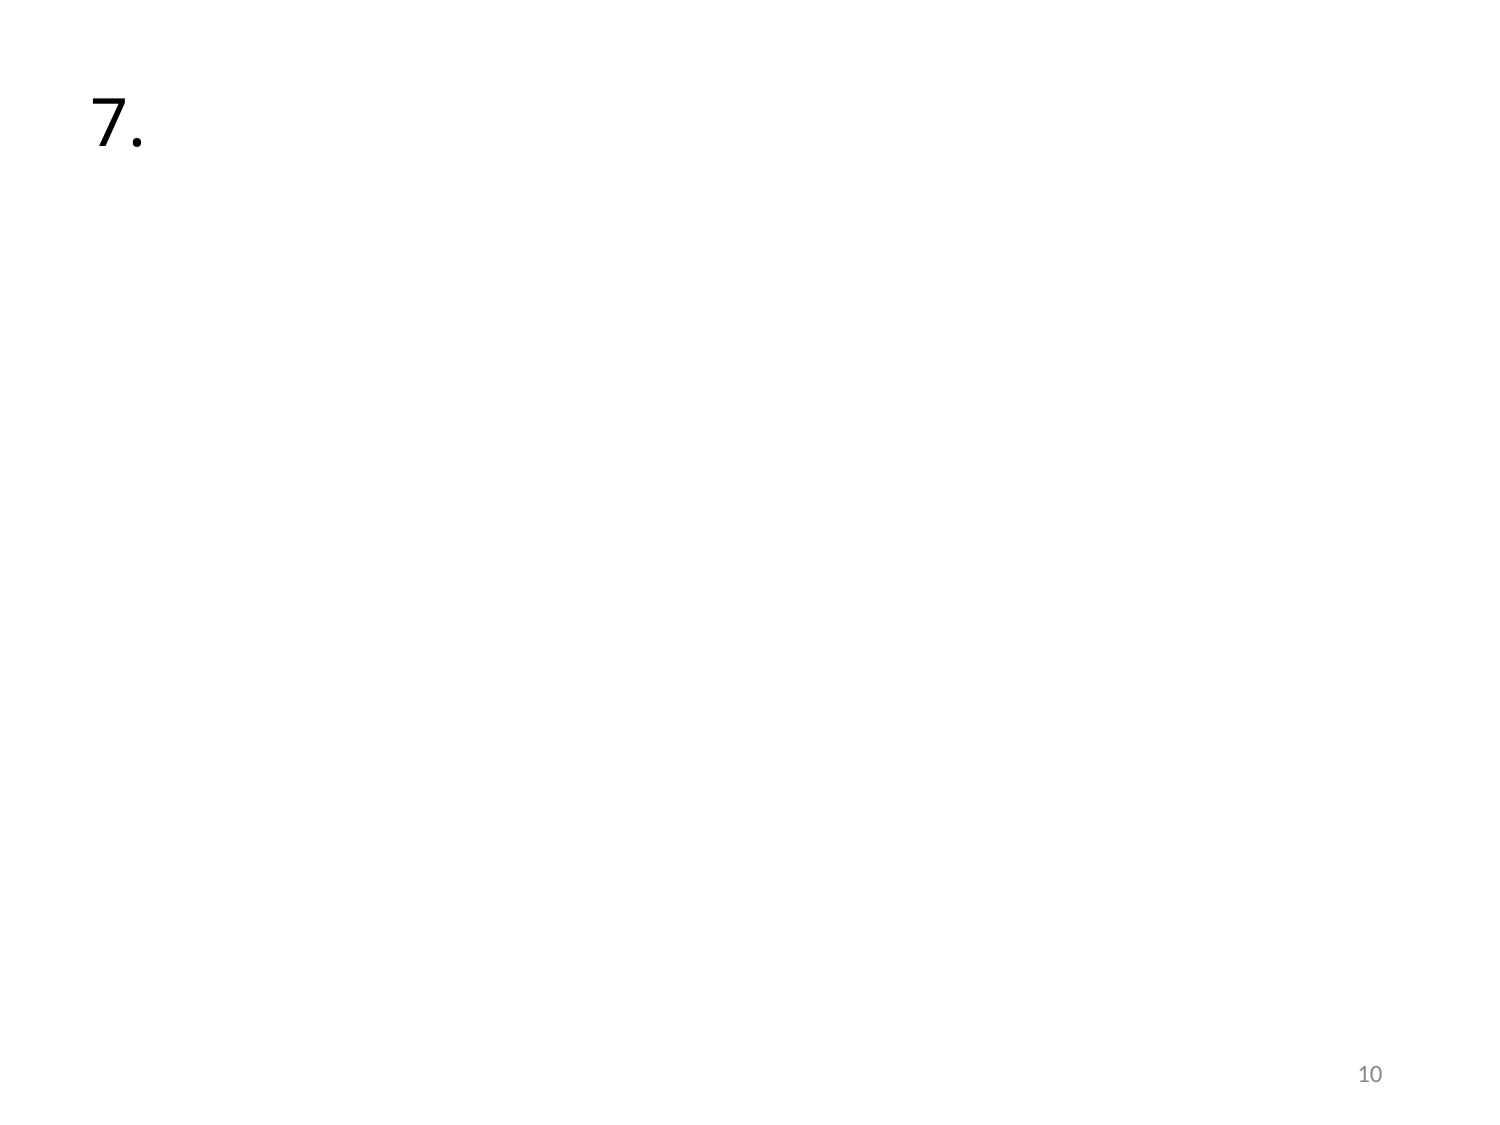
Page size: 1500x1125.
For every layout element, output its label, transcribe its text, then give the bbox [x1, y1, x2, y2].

slide_number 10 [1060, 1042, 1398, 1103]
text_box 7. [75, 87, 1388, 163]
